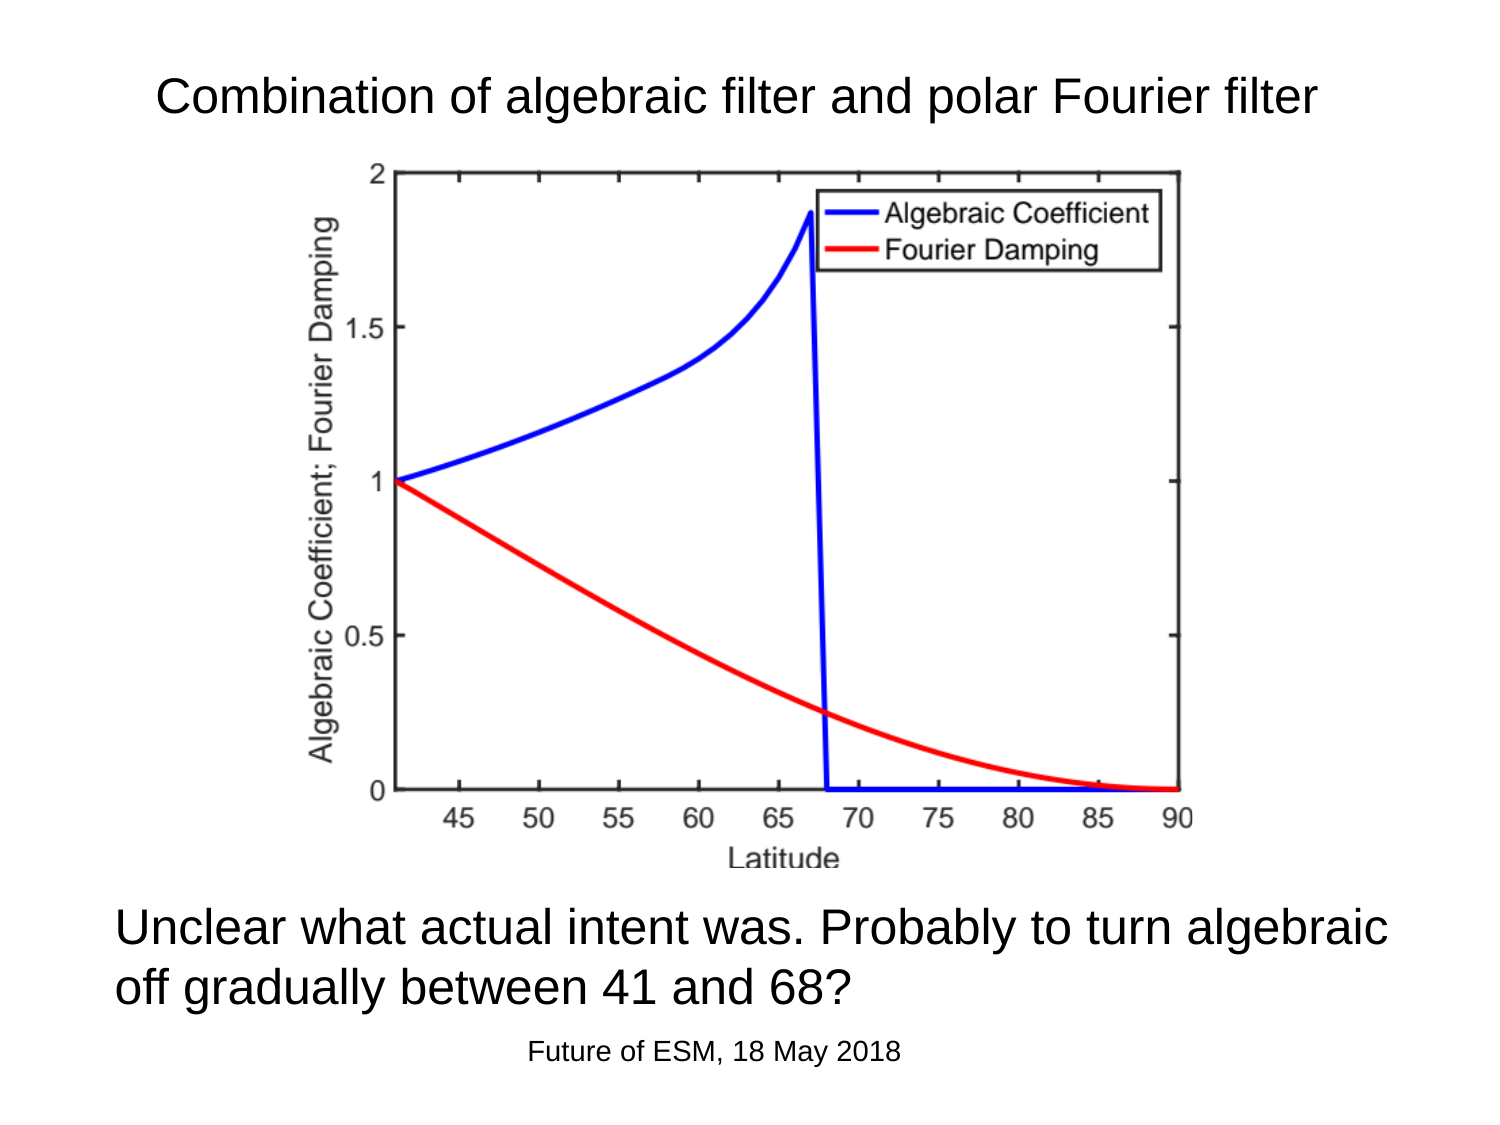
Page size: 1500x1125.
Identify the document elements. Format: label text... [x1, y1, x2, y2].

title Combination of algebraic filter and polar Fourier filter [99, 0, 1375, 188]
text_box Unclear what actual intent was. Probably to turn algebraic off gradually between 41 and 68? [99, 887, 1438, 1023]
picture [307, 162, 1193, 868]
footer Future of ESM, 18 May 2018 [512, 1024, 988, 1101]
